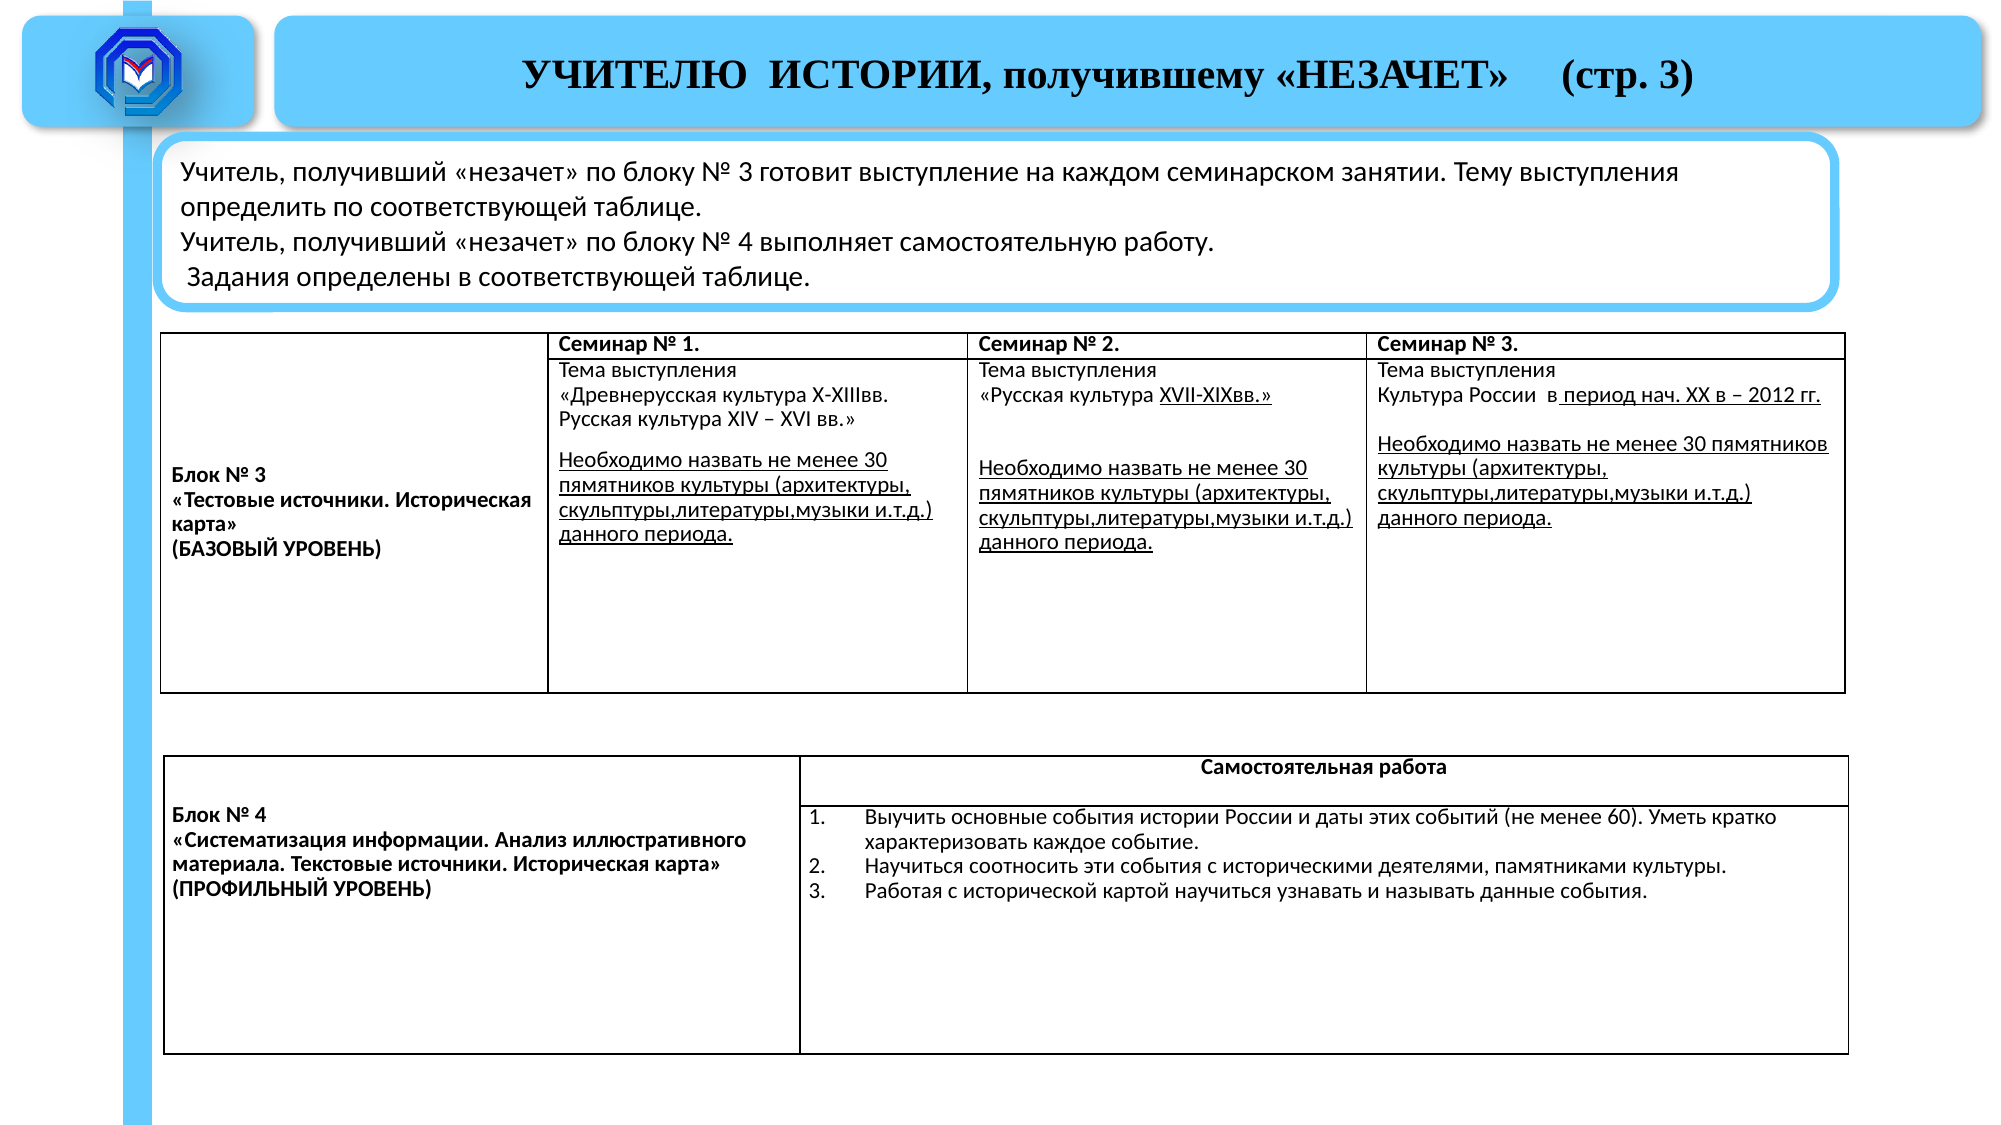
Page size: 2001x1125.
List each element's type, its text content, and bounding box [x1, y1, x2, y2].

title УЧИТЕЛЮ ИСТОРИИ, получившему «НЕЗАЧЕТ» (стр. 3) [275, 0, 1941, 116]
table_header Семинар № 3. [1367, 334, 1844, 358]
table_header Блок № 4 «Систематизация информации. Анализ иллюстративного материала. Текстовые источники. Историческая карта» (ПРОФИЛЬНЫЙ УРОВЕНЬ) [165, 757, 799, 1053]
table_header Семинар № 1. [549, 334, 967, 358]
table_cell Тема выступления «Русская культура XVII-XIXвв.» Необходимо назвать не менее 30 пямятников культуры (архитектуры, скульптуры,литературы,музыки и.т.д.) данного периода. [968, 360, 1366, 692]
table_header Самостоятельная работа [801, 757, 1848, 805]
table_header Блок № 3 «Тестовые источники. Историческая карта» (БАЗОВЫЙ УРОВЕНЬ) [161, 334, 547, 692]
table_cell Выучить основные события истории России и даты этих событий (не менее 60). Уметь кратко характеризовать каждое событие. Научиться соотносить эти события с историческими деятелями, памятниками культуры. Работая с исторической картой научиться узнавать и называть данные события. [801, 807, 1848, 1053]
table_cell Тема выступления «Древнерусская культура X-XIIIвв. Русская культура XIV – XVI вв.» Необходимо назвать не менее 30 пямятников культуры (архитектуры, скульптуры,литературы,музыки и.т.д.) данного периода. [549, 360, 967, 692]
picture [91, 23, 186, 119]
table_header Семинар № 2. [968, 334, 1366, 358]
table_cell Тема выступления Культура России в период нач. XX в – 2012 гг. Необходимо назвать не менее 30 пямятников культуры (архитектуры, скульптуры,литературы,музыки и.т.д.) данного периода. [1367, 360, 1844, 692]
text_box Учитель, получивший «незачет» по блоку № 3 готовит выступление на каждом семинарском занятии. Тему выступления определить по соответствующей таблице. Учитель, получивший «незачет» по блоку № 4 выполняет самостоятельную работу. Задания определены в соответствующей таблице. [156, 135, 1836, 309]
